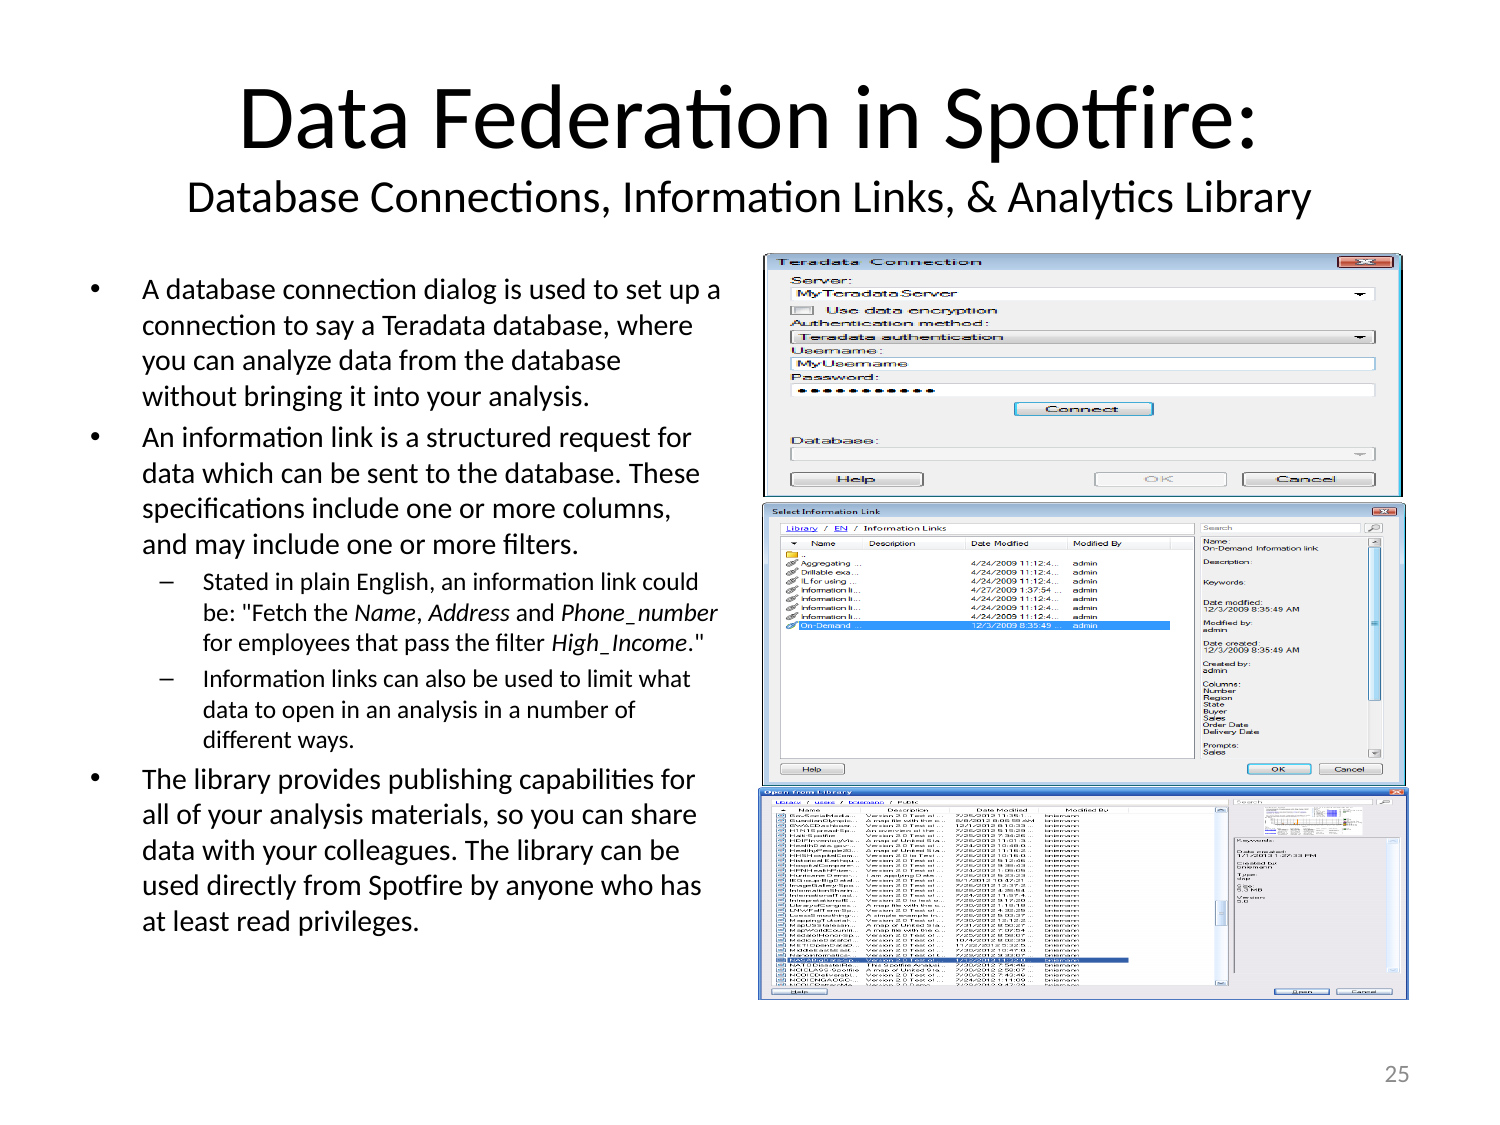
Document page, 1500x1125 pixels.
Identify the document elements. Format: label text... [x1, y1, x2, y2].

slide_number 25 [1074, 1042, 1425, 1103]
list A database connection dialog is used to set up a connection to say a Teradata database, where you can analyze data from the database without bringing it into your analysis. An information link is a structured request for data which can be sent to the database. These specifications include one or more columns, and may include one or more filters. Stated in plain English, an information link could be: "Fetch the Name, Address and Phone_number for employees that pass the filter High_Income." Information links can also be used to limit what data to open in an analysis in a number of different ways. The library provides publishing capabilities for all of your analysis materials, so you can share data with your colleagues. The library can be used directly from Spotfire by anyone who has at least read privileges. [75, 262, 738, 963]
title Data Federation in Spotfire: Database Connections, Information Links, & Analytics Library [75, 45, 1425, 233]
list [758, 506, 1410, 786]
picture [758, 787, 1410, 1001]
picture [758, 249, 1410, 499]
